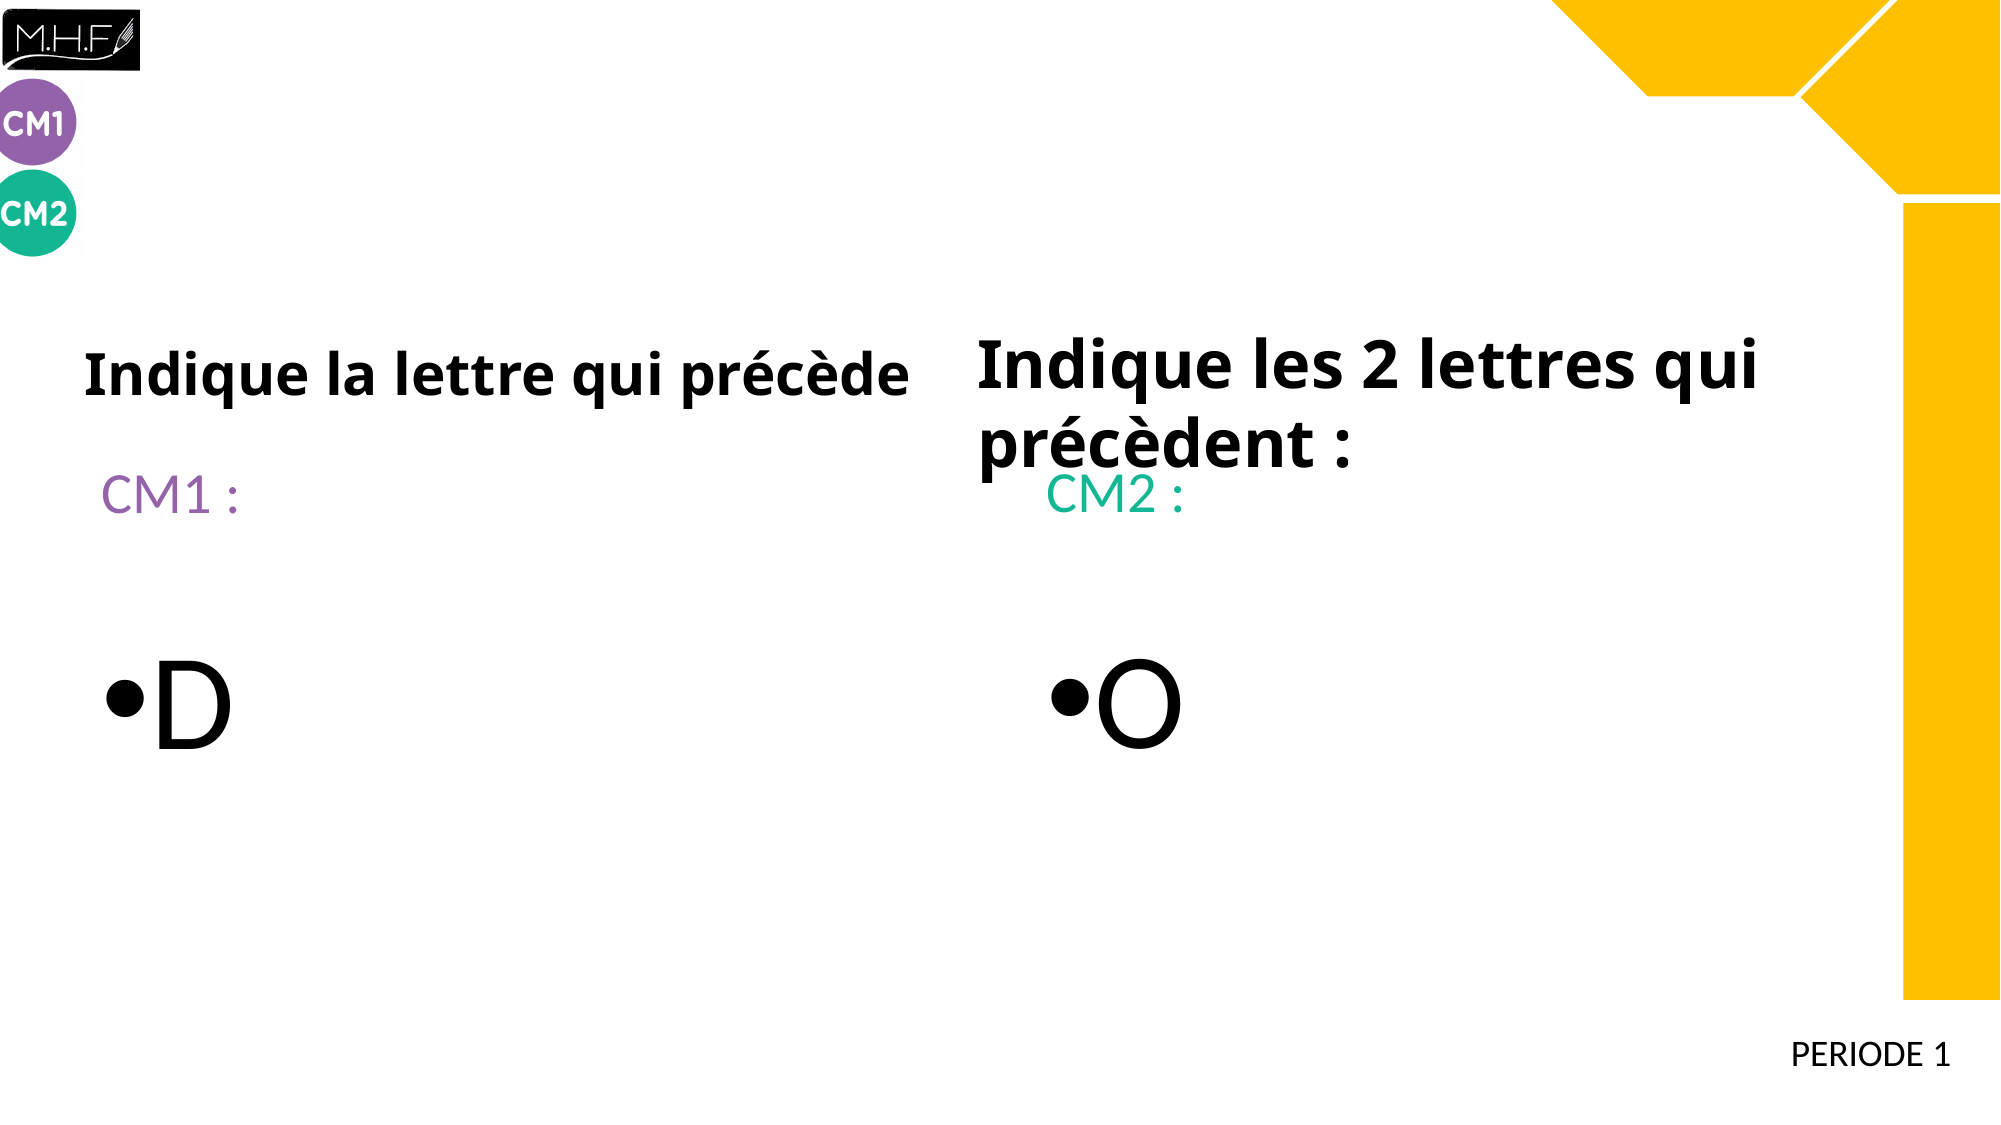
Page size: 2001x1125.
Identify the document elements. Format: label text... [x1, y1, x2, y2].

text_box [1902, 202, 2000, 313]
text_box [1902, 489, 2000, 1001]
text_box PERIODE 1 [1362, 1021, 1967, 1125]
list CM1 : D [86, 455, 897, 1015]
title Indique la lettre qui précède [69, 266, 963, 487]
text_box CM2 : O [1031, 489, 1853, 1014]
picture [0, 7, 140, 259]
text_box [1799, 0, 2000, 196]
text_box [1549, 0, 1892, 98]
text_box Indique les 2 lettres qui précèdent : [962, 313, 2000, 489]
